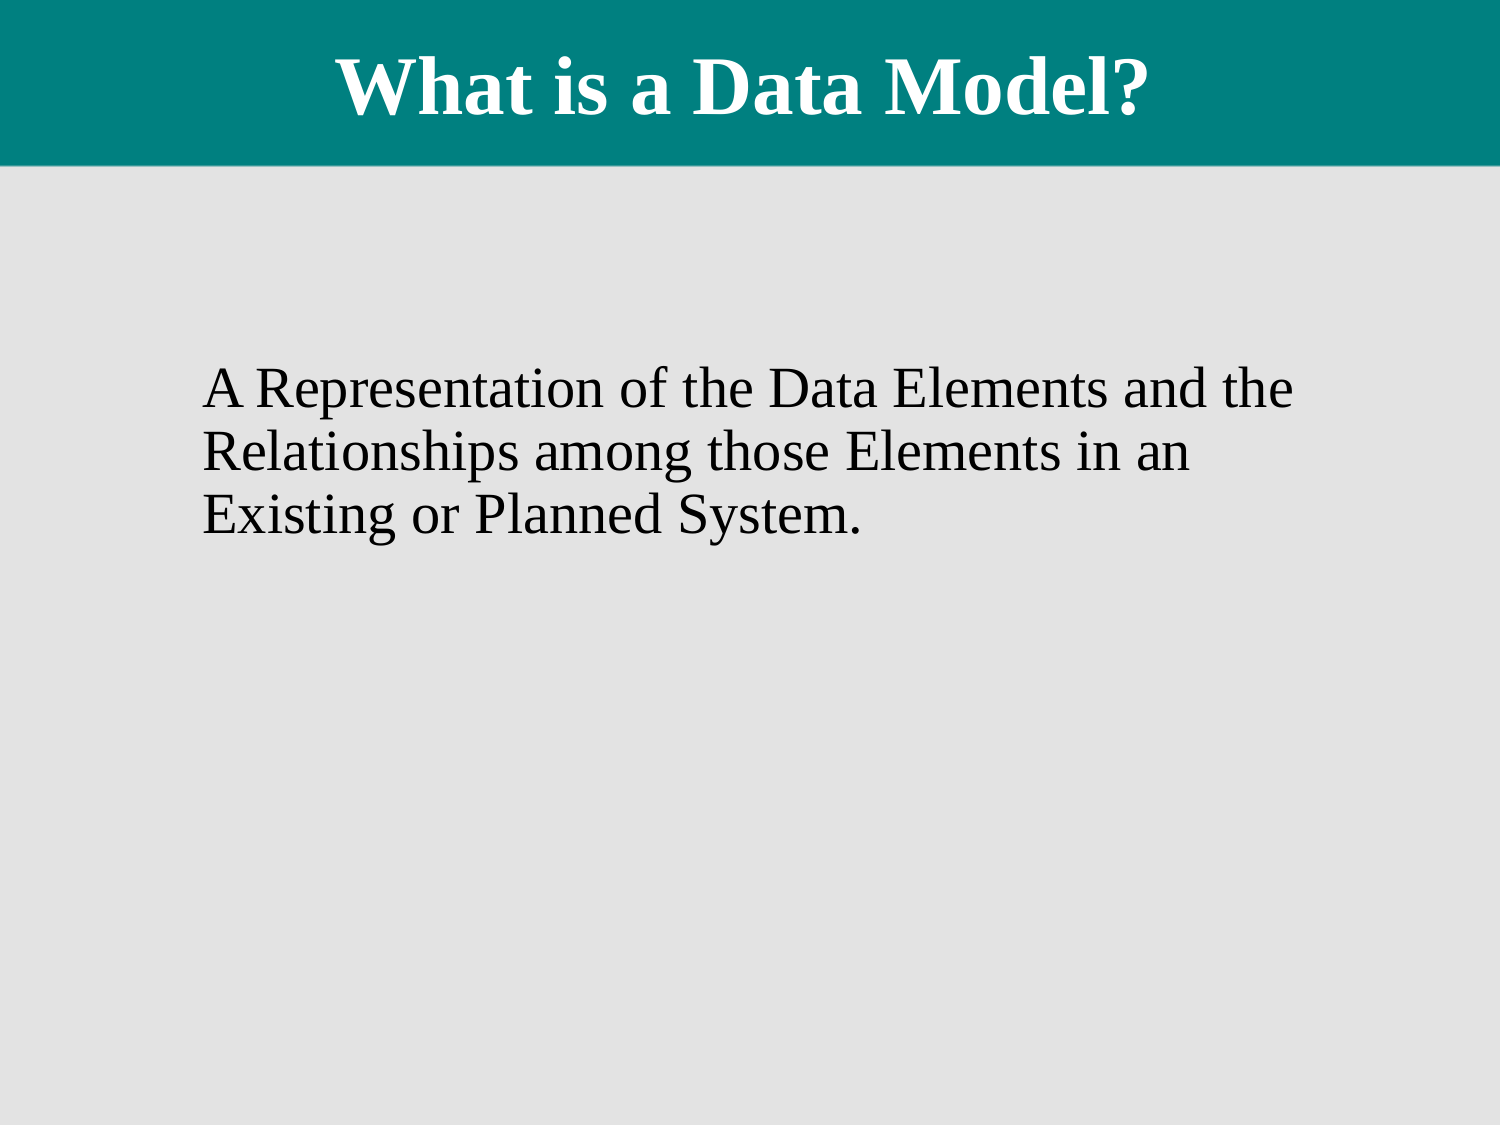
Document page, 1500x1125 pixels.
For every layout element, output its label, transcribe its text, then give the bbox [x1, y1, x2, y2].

text_box A Representation of the Data Elements and the Relationships among those Elements in an Existing or Planned System. [187, 349, 1363, 554]
title What is a Data Model? [0, 23, 1488, 140]
picture [0, 0, 1500, 1125]
